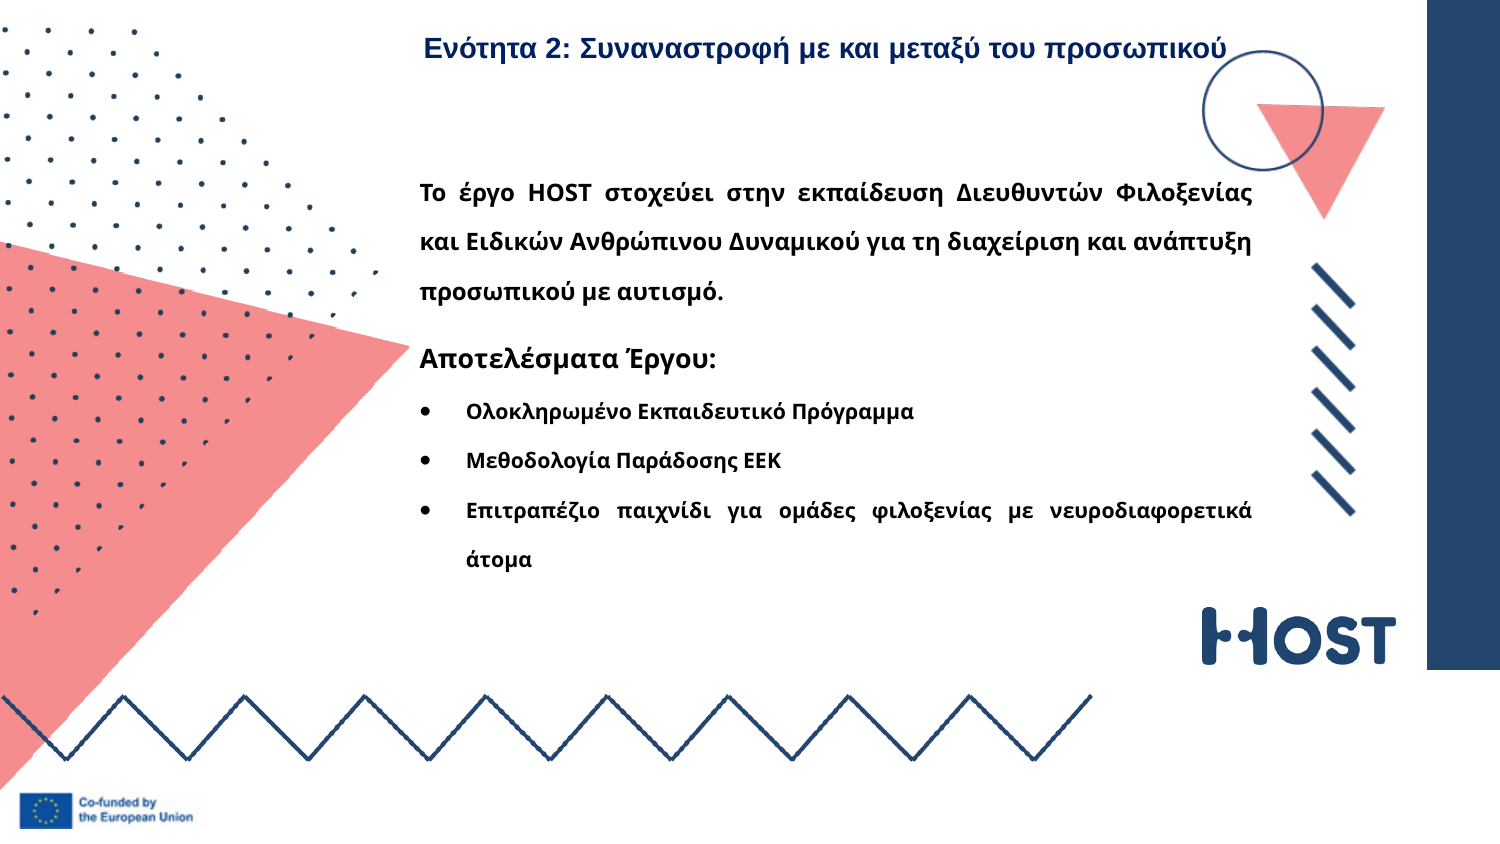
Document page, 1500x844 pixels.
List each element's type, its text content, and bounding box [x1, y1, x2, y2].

picture [1202, 607, 1396, 665]
picture [1202, 50, 1385, 220]
picture [1310, 261, 1357, 519]
picture [1427, 0, 1500, 670]
picture [0, 23, 1093, 844]
text_box Ενότητα 2: Συναναστροφή με και μεταξύ του προσωπικού [408, 10, 1272, 68]
list Το έργο HOST στοχεύει στην εκπαίδευση Διευθυντών Φιλοξενίας και Ειδικών Ανθρώπινου Δυναμικού για τη διαχείριση και ανάπτυξη προσωπικού με αυτισμό. Αποτελέσματα Έργου: Ολοκληρωμένο Εκπαιδευτικό Πρόγραμμα Μεθοδολογία Παράδοσης ΕΕΚ Επιτραπέζιο παιχνίδι για ομάδες φιλοξενίας με νευροδιαφορετικά άτομα [404, 144, 1268, 591]
